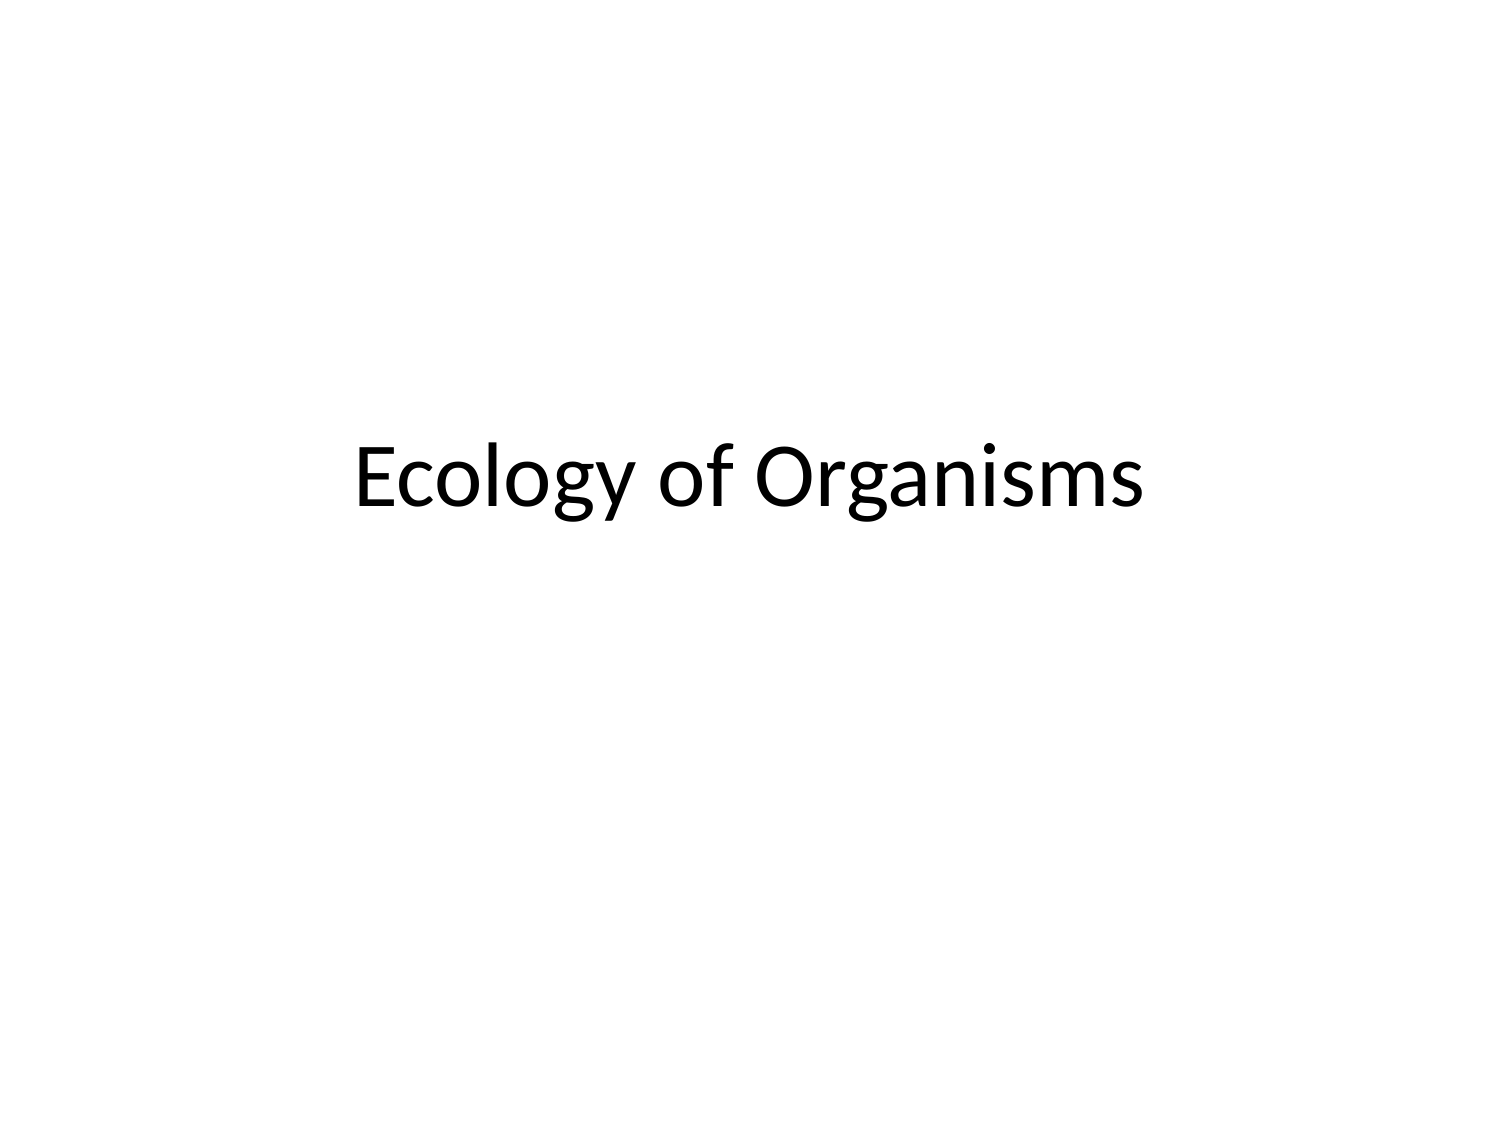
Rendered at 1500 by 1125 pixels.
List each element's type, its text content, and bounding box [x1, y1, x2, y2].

title Ecology of Organisms [112, 349, 1388, 591]
